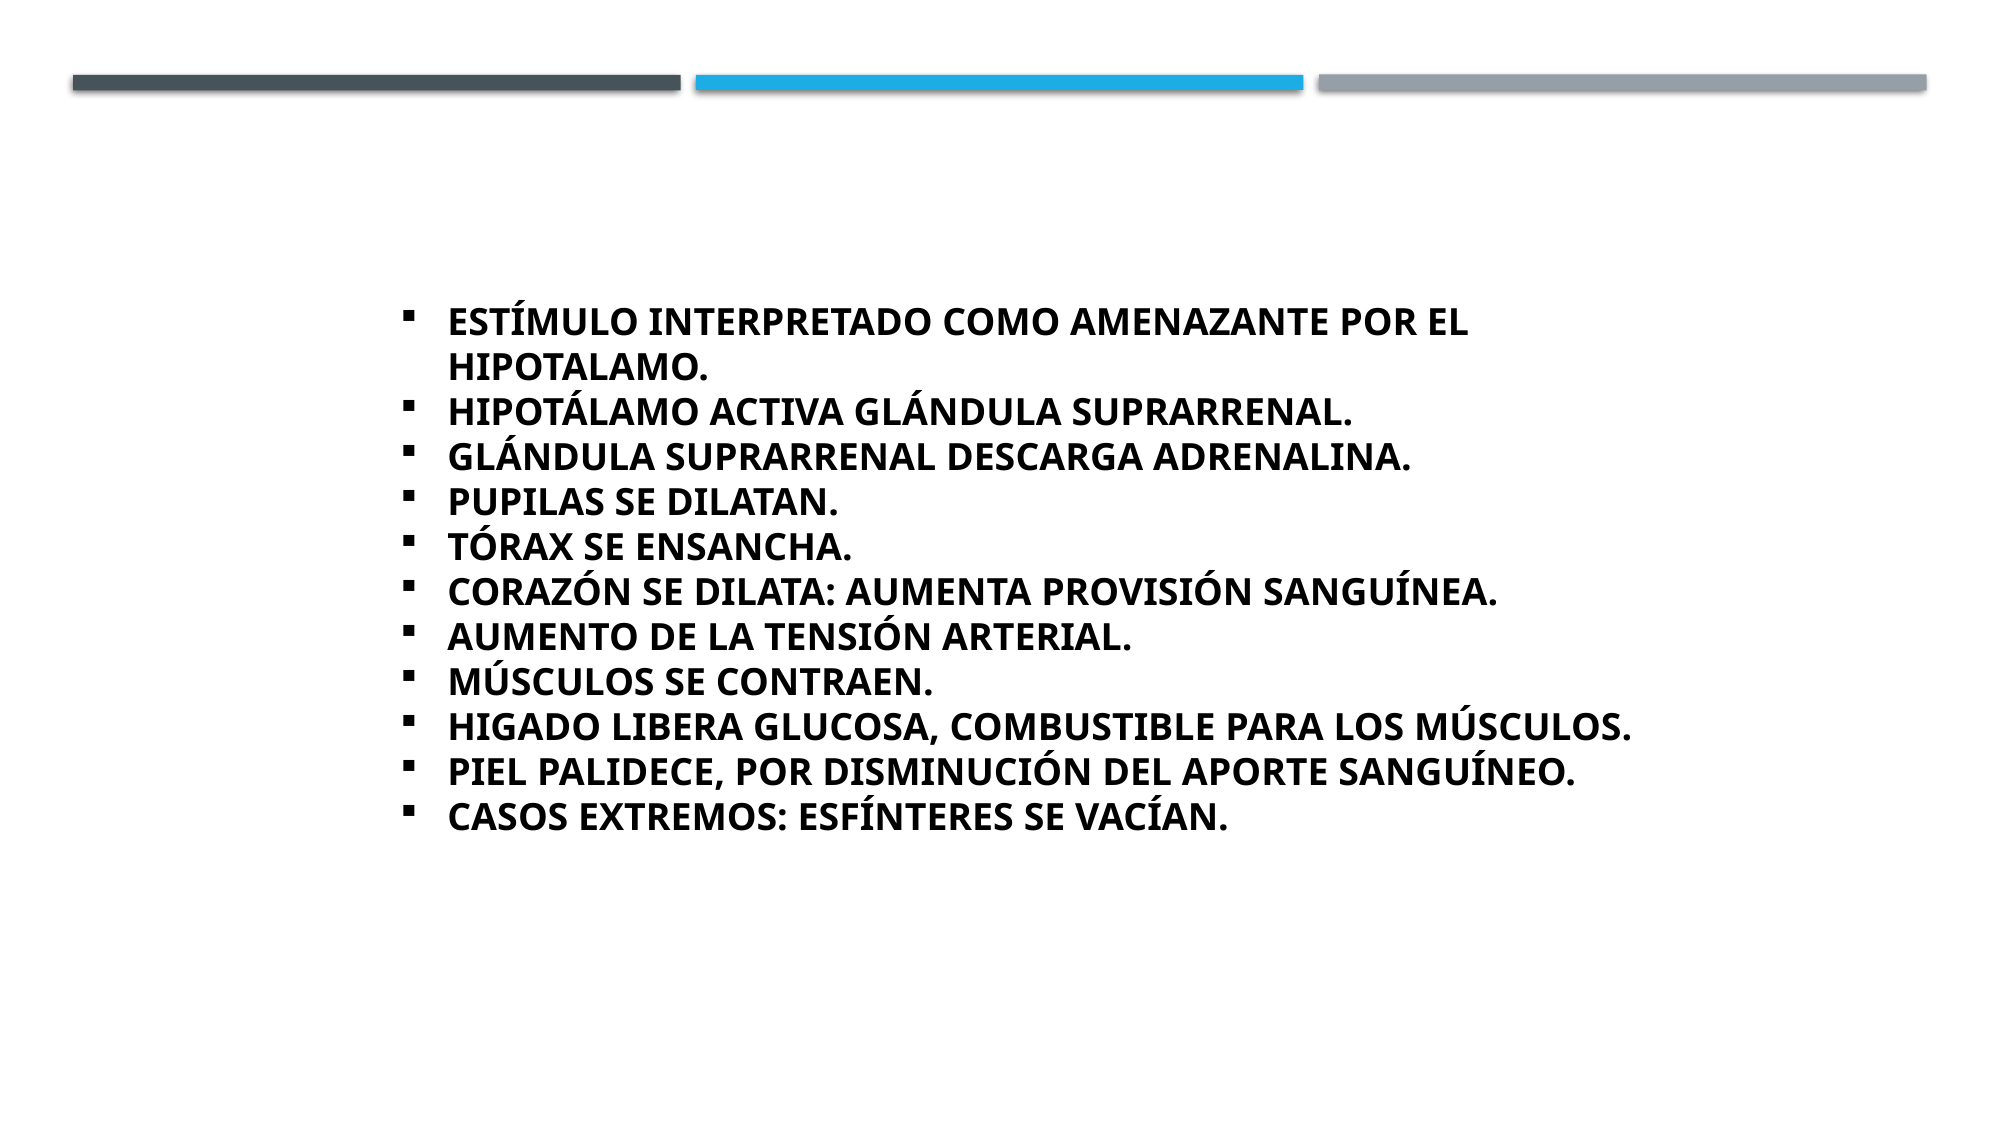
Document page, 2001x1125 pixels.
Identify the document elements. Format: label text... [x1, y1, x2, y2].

text_box ESTÍMULO INTERPRETADO COMO AMENAZANTE POR EL HIPOTALAMO. HIPOTÁLAMO ACTIVA GLÁNDULA SUPRARRENAL. GLÁNDULA SUPRARRENAL DESCARGA ADRENALINA. PUPILAS SE DILATAN. TÓRAX SE ENSANCHA. CORAZÓN SE DILATA: AUMENTA PROVISIÓN SANGUÍNEA. AUMENTO DE LA TENSIÓN ARTERIAL. MÚSCULOS SE CONTRAEN. HIGADO LIBERA GLUCOSA, COMBUSTIBLE PARA LOS MÚSCULOS. PIEL PALIDECE, POR DISMINUCIÓN DEL APORTE SANGUÍNEO. CASOS EXTREMOS: ESFÍNTERES SE VACÍAN. [385, 290, 1662, 846]
